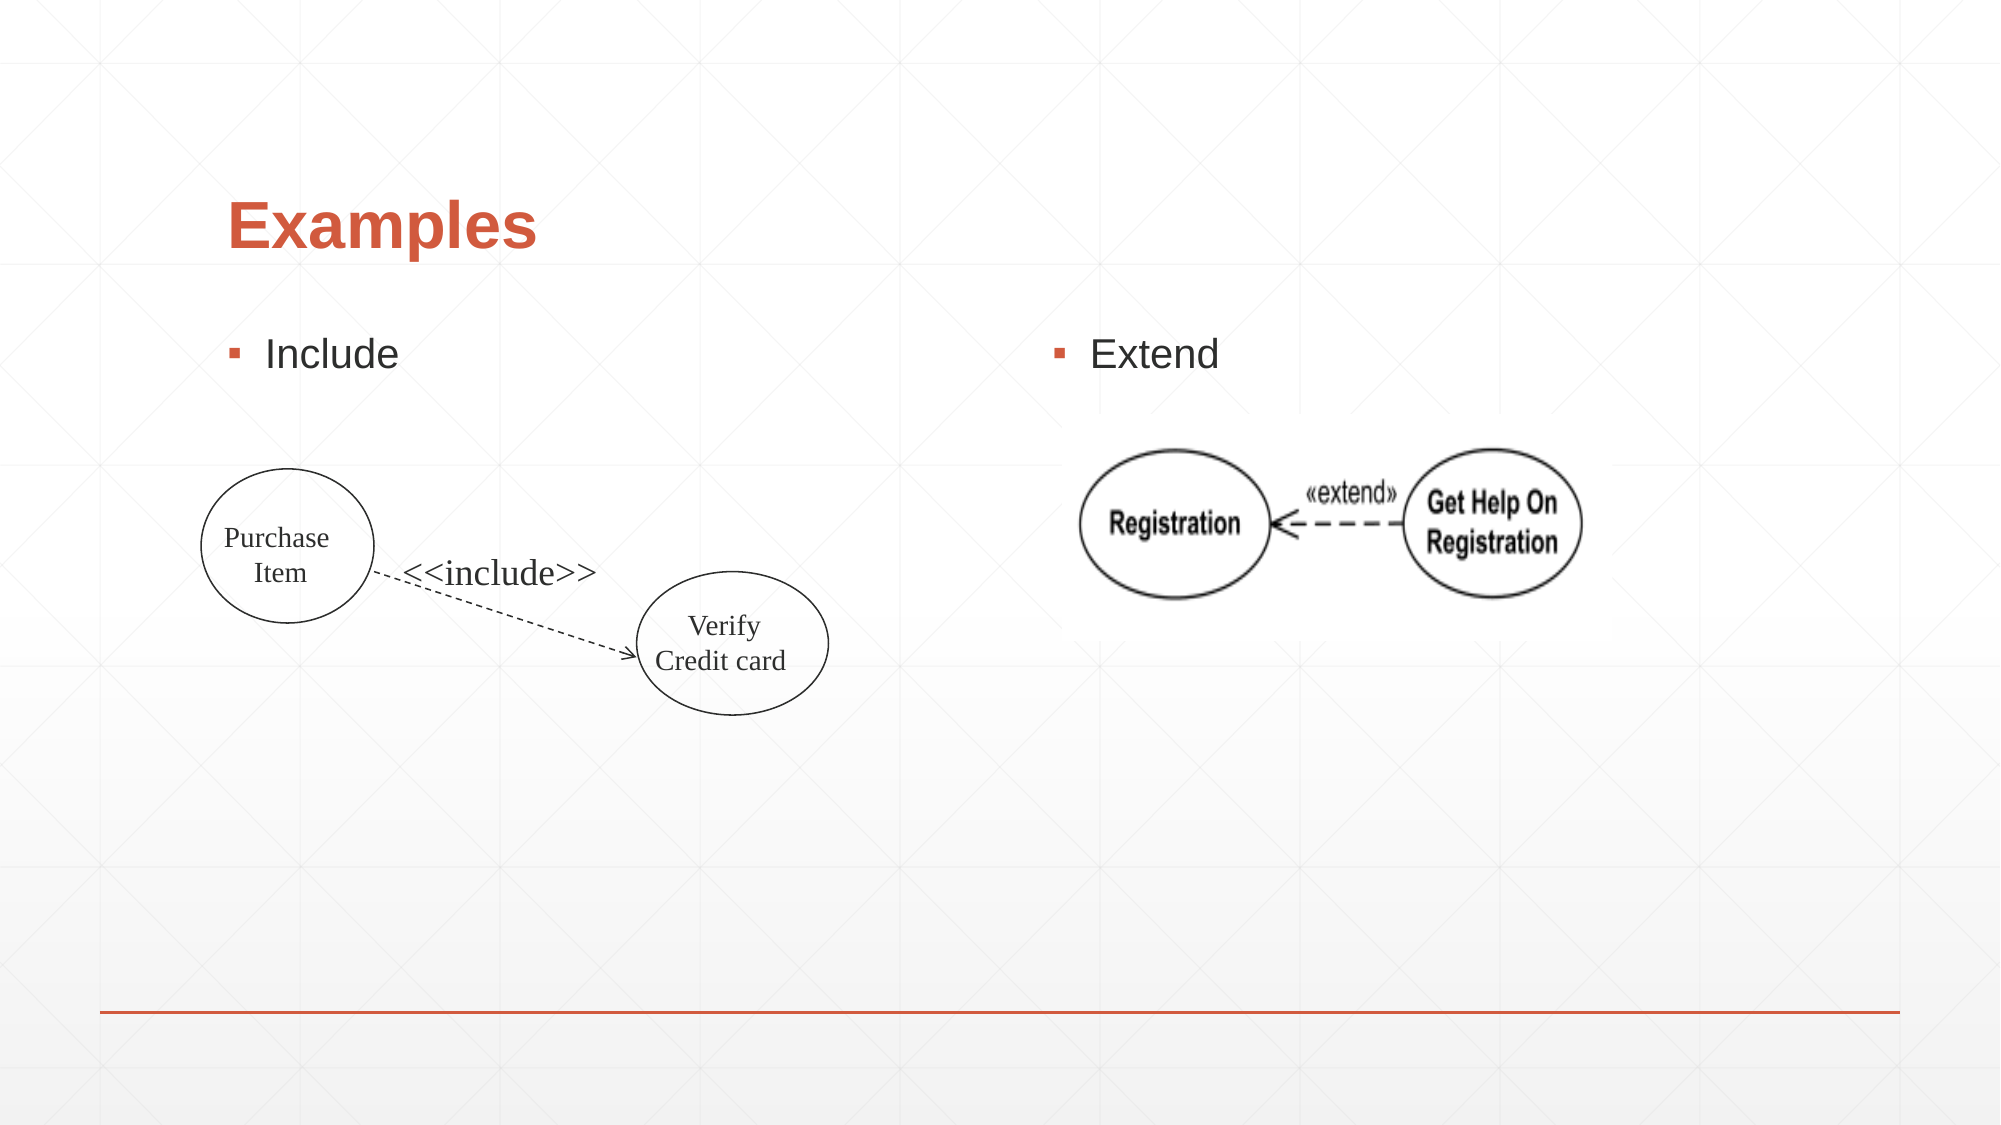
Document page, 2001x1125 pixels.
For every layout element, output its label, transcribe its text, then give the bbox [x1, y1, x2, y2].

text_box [201, 468, 829, 716]
list Include [212, 324, 963, 950]
picture [1062, 414, 1613, 677]
list Extend [1037, 324, 1788, 950]
title Examples [212, 82, 1788, 271]
